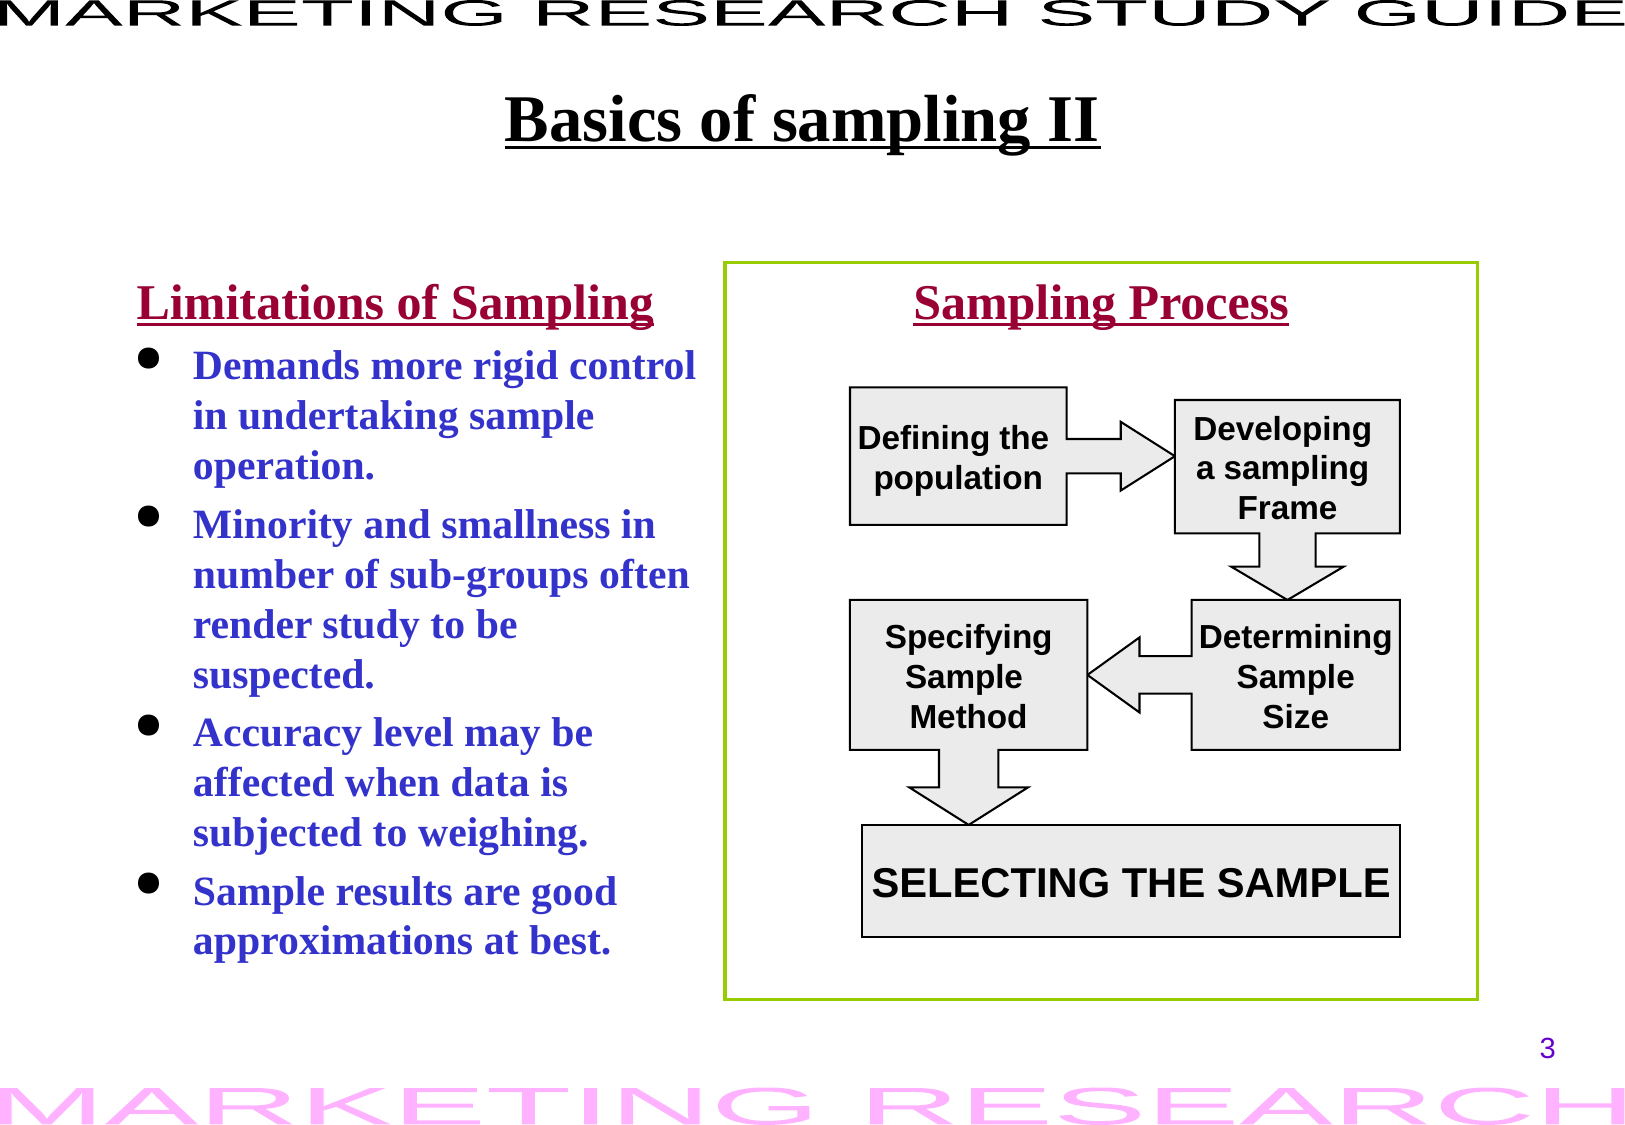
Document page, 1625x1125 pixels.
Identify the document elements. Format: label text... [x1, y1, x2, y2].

text_box Defining the population [849, 387, 1174, 525]
list Limitations of Sampling Demands more rigid control in undertaking sample operation. Minority and smallness in number of sub-groups often render study to be suspected. Accuracy level may be affected when data is subjected to weighing. Sample results are good approximations at best. [121, 261, 713, 1001]
list Sampling Process [724, 261, 1479, 1001]
text_box Specifying Sample Method [849, 599, 1088, 825]
text_box SELECTING THE SAMPLE [862, 825, 1400, 938]
text_box Determining Sample Size [1088, 599, 1400, 750]
title Basics of sampling II [111, 86, 1494, 163]
text_box Developing a sampling Frame [1174, 399, 1400, 599]
